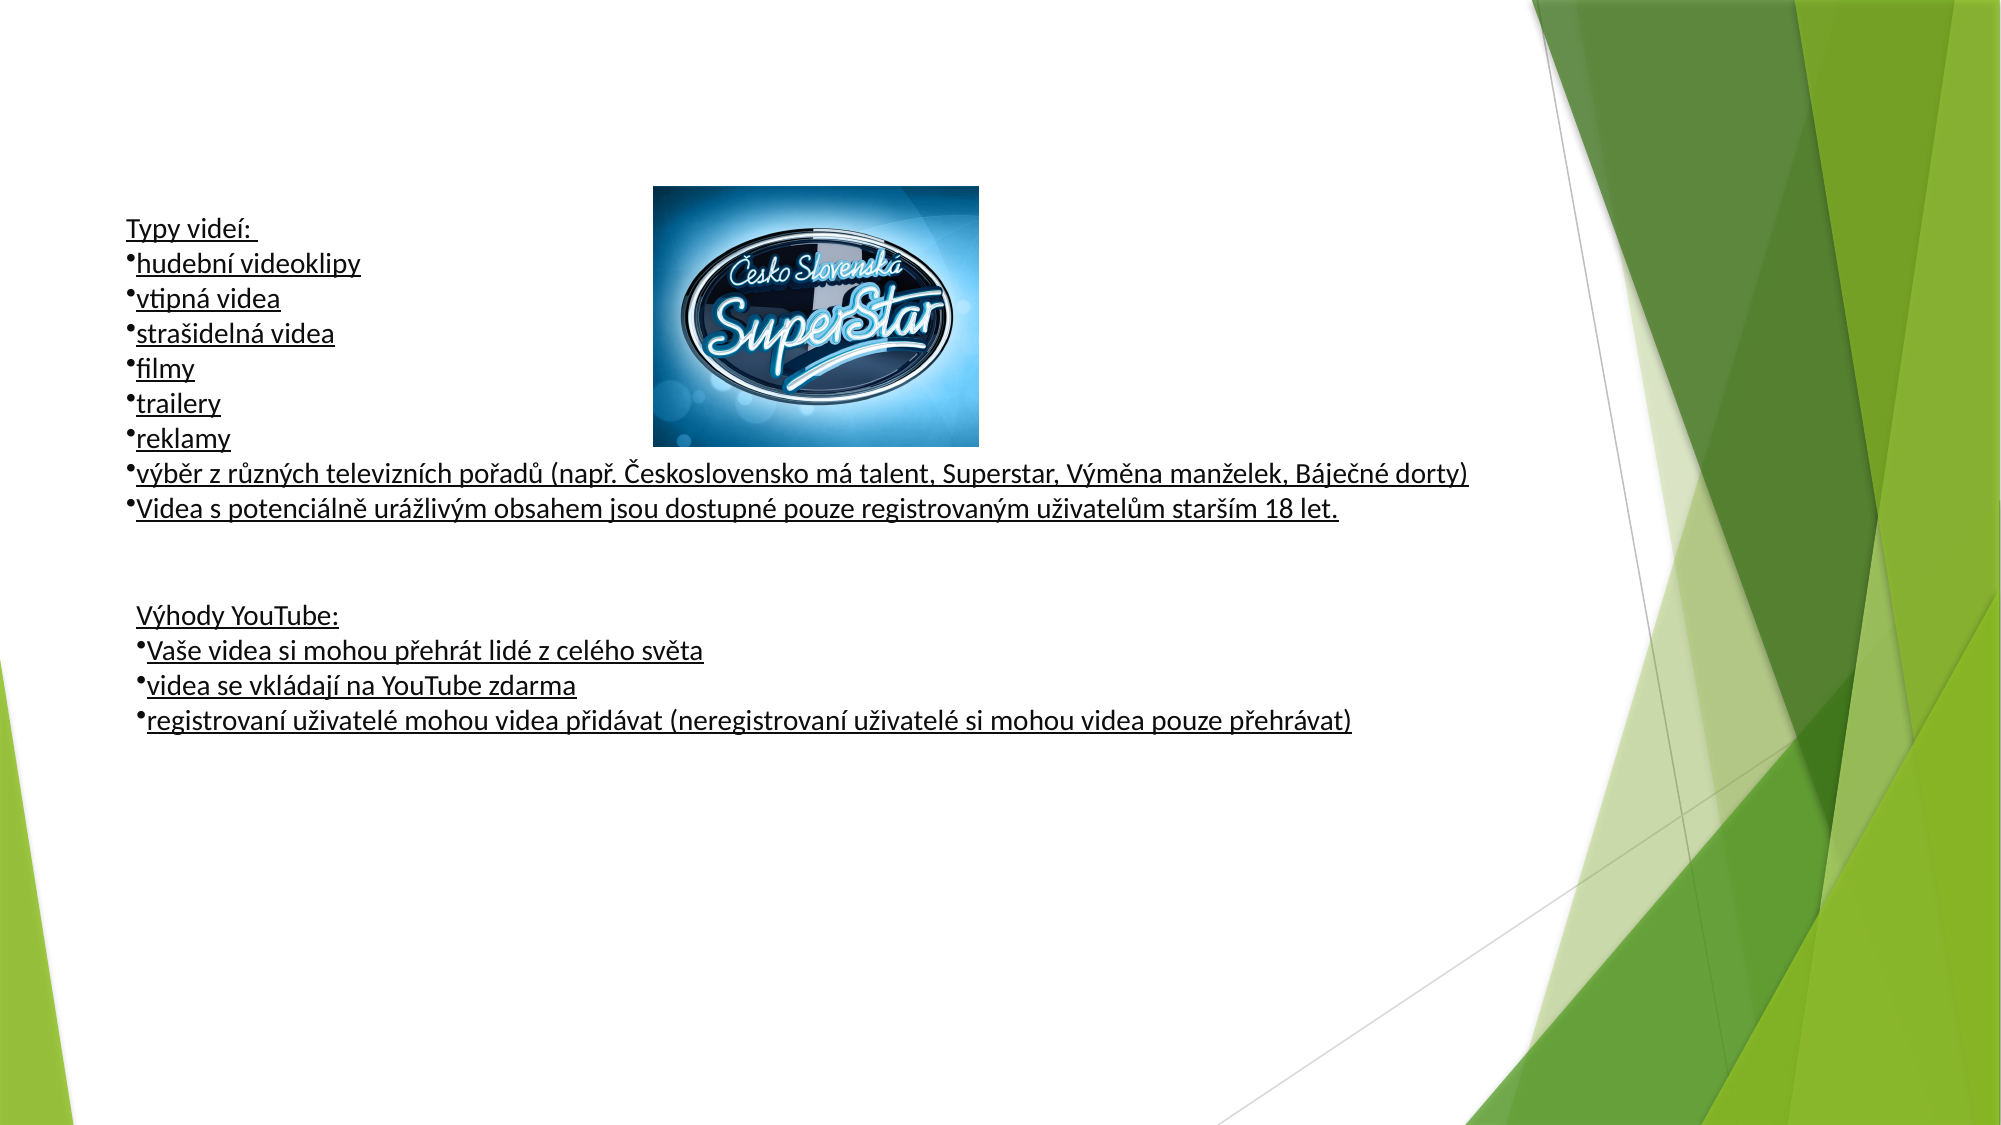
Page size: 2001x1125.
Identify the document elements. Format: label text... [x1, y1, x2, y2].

picture [653, 196, 980, 447]
text_box Výhody YouTube: Vaše videa si mohou přehrát lidé z celého světa videa se vkládají na YouTube zdarma registrovaní uživatelé mohou videa přidávat (neregistrovaní uživatelé si mohou videa pouze přehrávat) [121, 239, 1368, 744]
picture [678, 435, 690, 447]
list Typy videí: hudební videoklipy vtipná videa strašidelná videa filmy trailery reklamy výběr z různých televizních pořadů (např. Československo má talent, Superstar, Výměna manželek, Báječné dorty) Videa s potenciálně urážlivým obsahem jsou dostupné pouze registrovaným uživatelům starším 18 let. [111, 0, 1505, 647]
